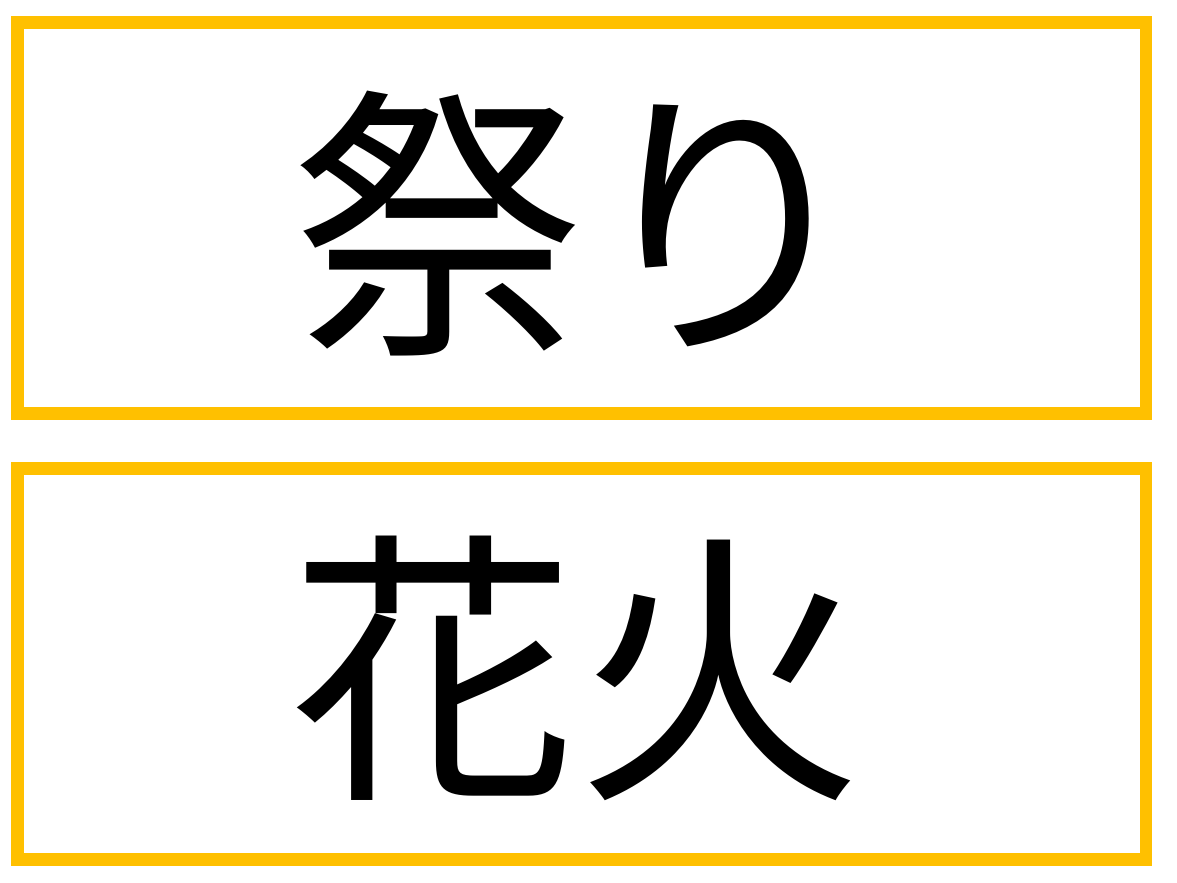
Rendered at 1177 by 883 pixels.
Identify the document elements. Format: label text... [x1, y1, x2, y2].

text_box [16, 21, 1147, 415]
text_box 祭り [35, 37, 1129, 398]
text_box [16, 467, 1147, 861]
text_box 花火 [29, 482, 1124, 842]
